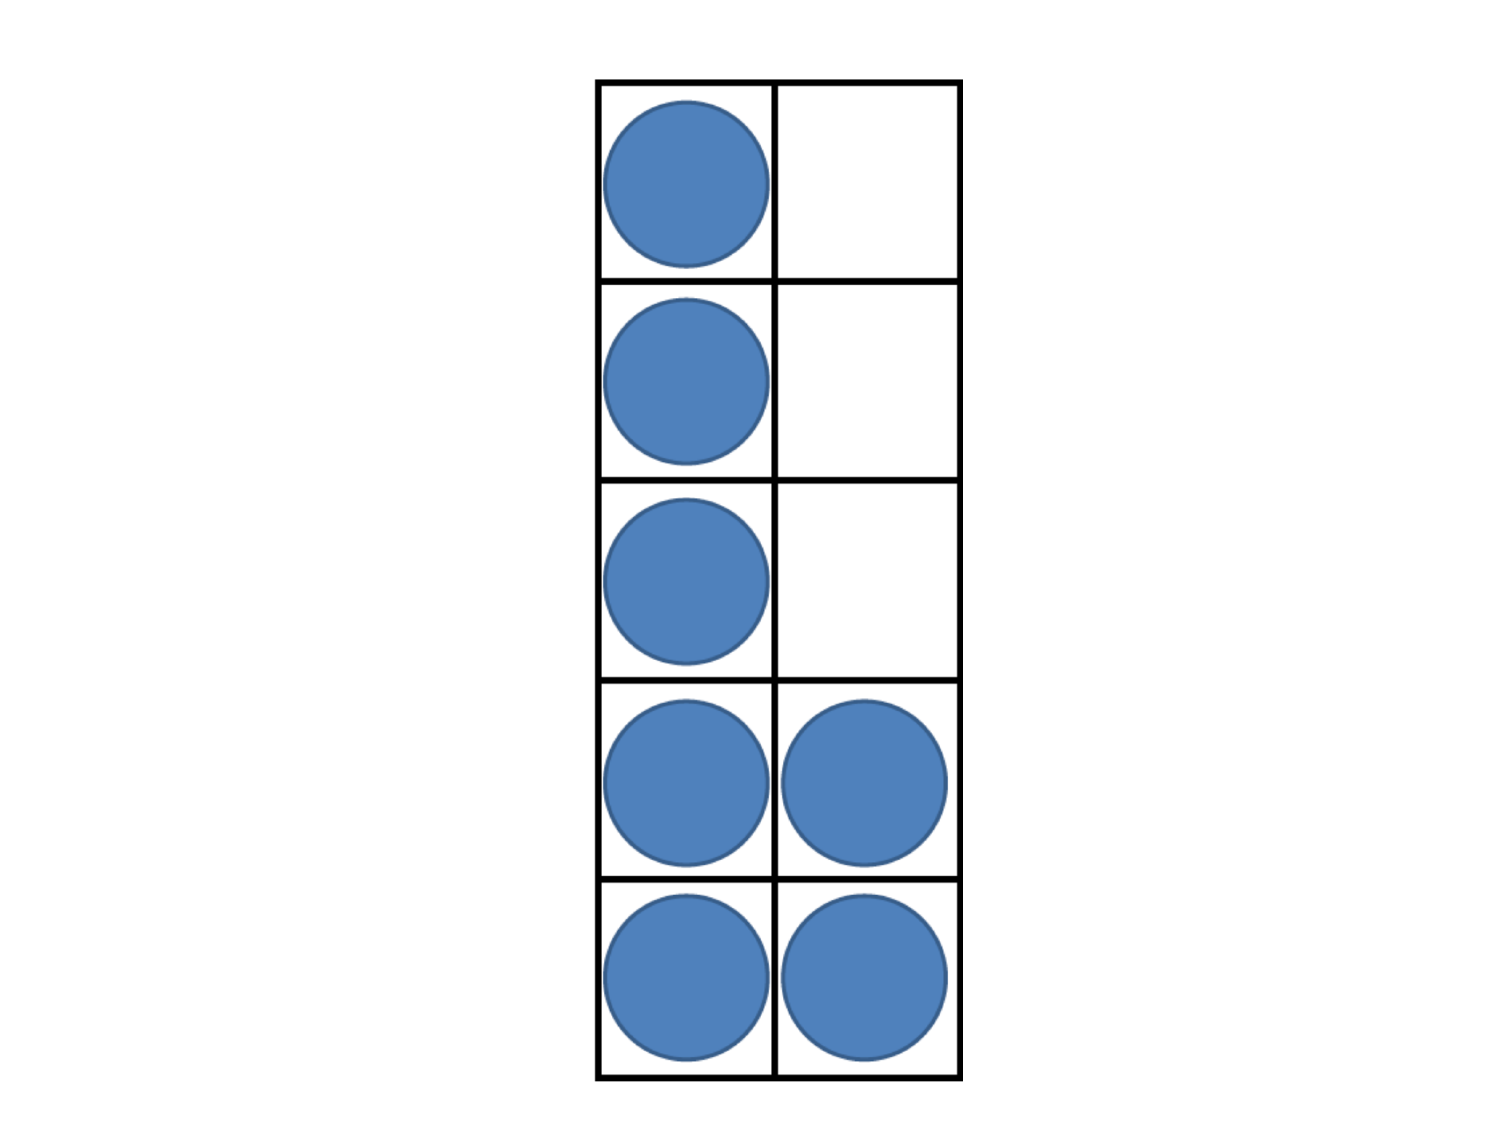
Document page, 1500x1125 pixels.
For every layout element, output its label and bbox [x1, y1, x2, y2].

picture [271, 78, 1281, 1084]
